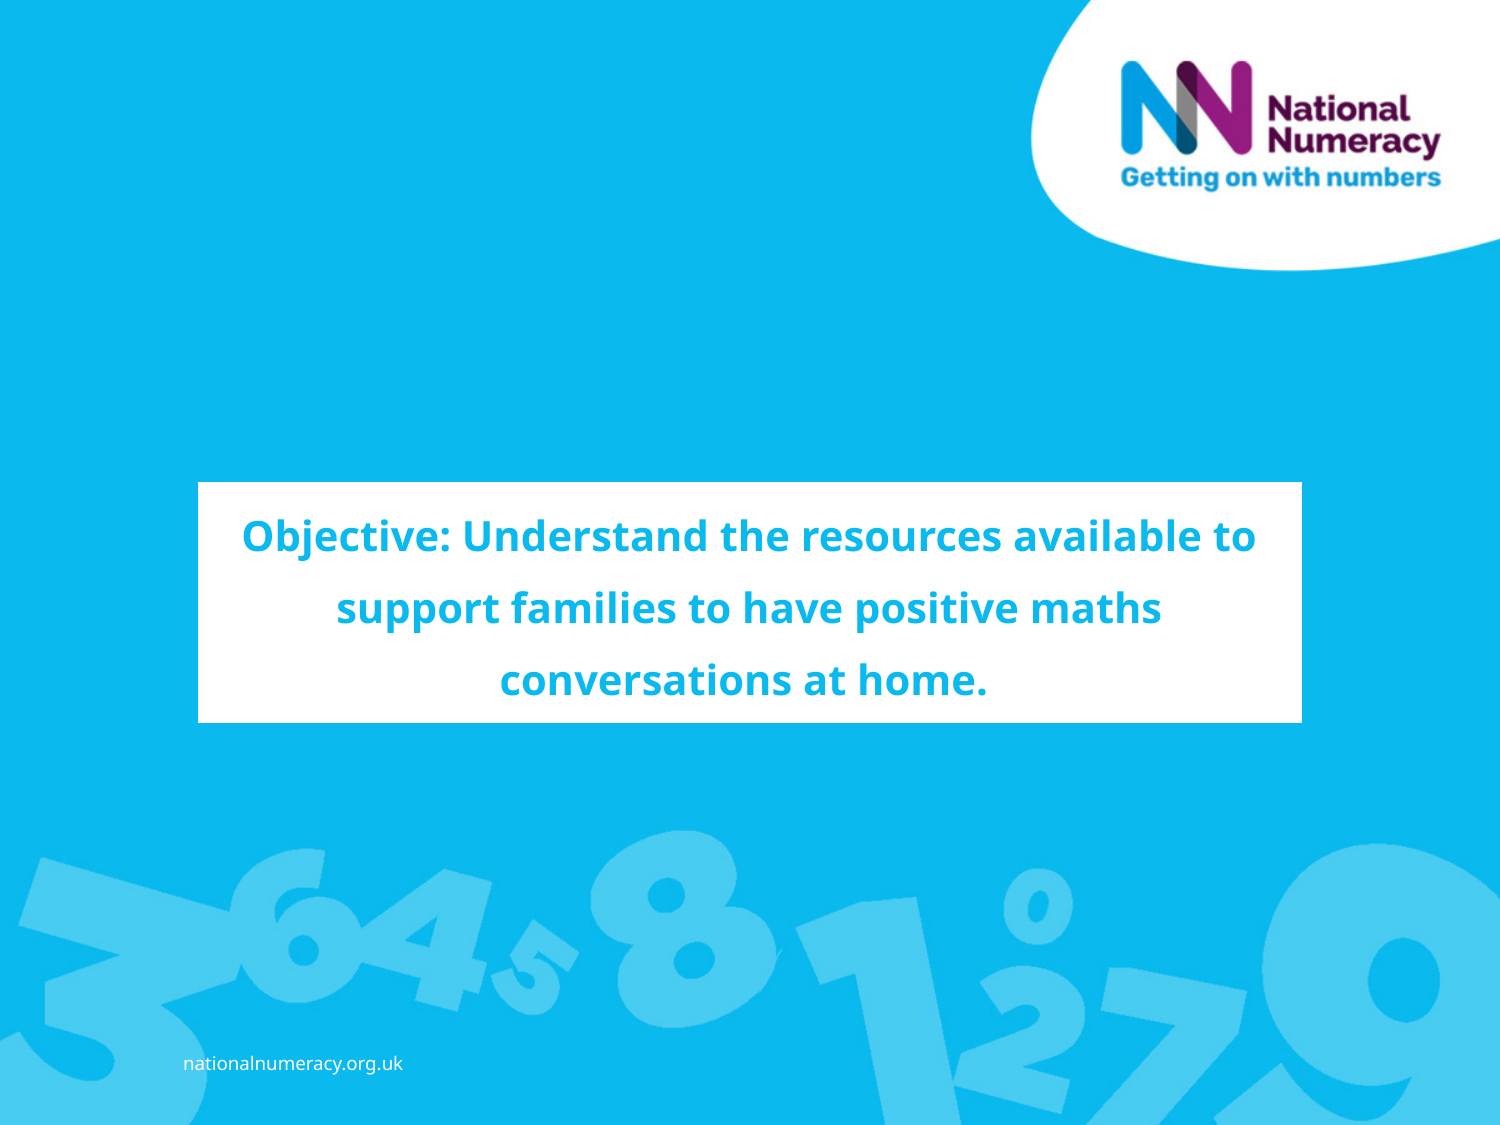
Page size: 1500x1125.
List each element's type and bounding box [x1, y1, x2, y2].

picture [1087, 968, 1246, 1125]
picture [1004, 869, 1073, 944]
picture [1031, 0, 1500, 271]
picture [0, 849, 492, 1125]
picture [199, 483, 1301, 722]
picture [1214, 844, 1500, 1125]
picture [796, 897, 1084, 1125]
picture [591, 831, 779, 1028]
picture [492, 920, 578, 1014]
